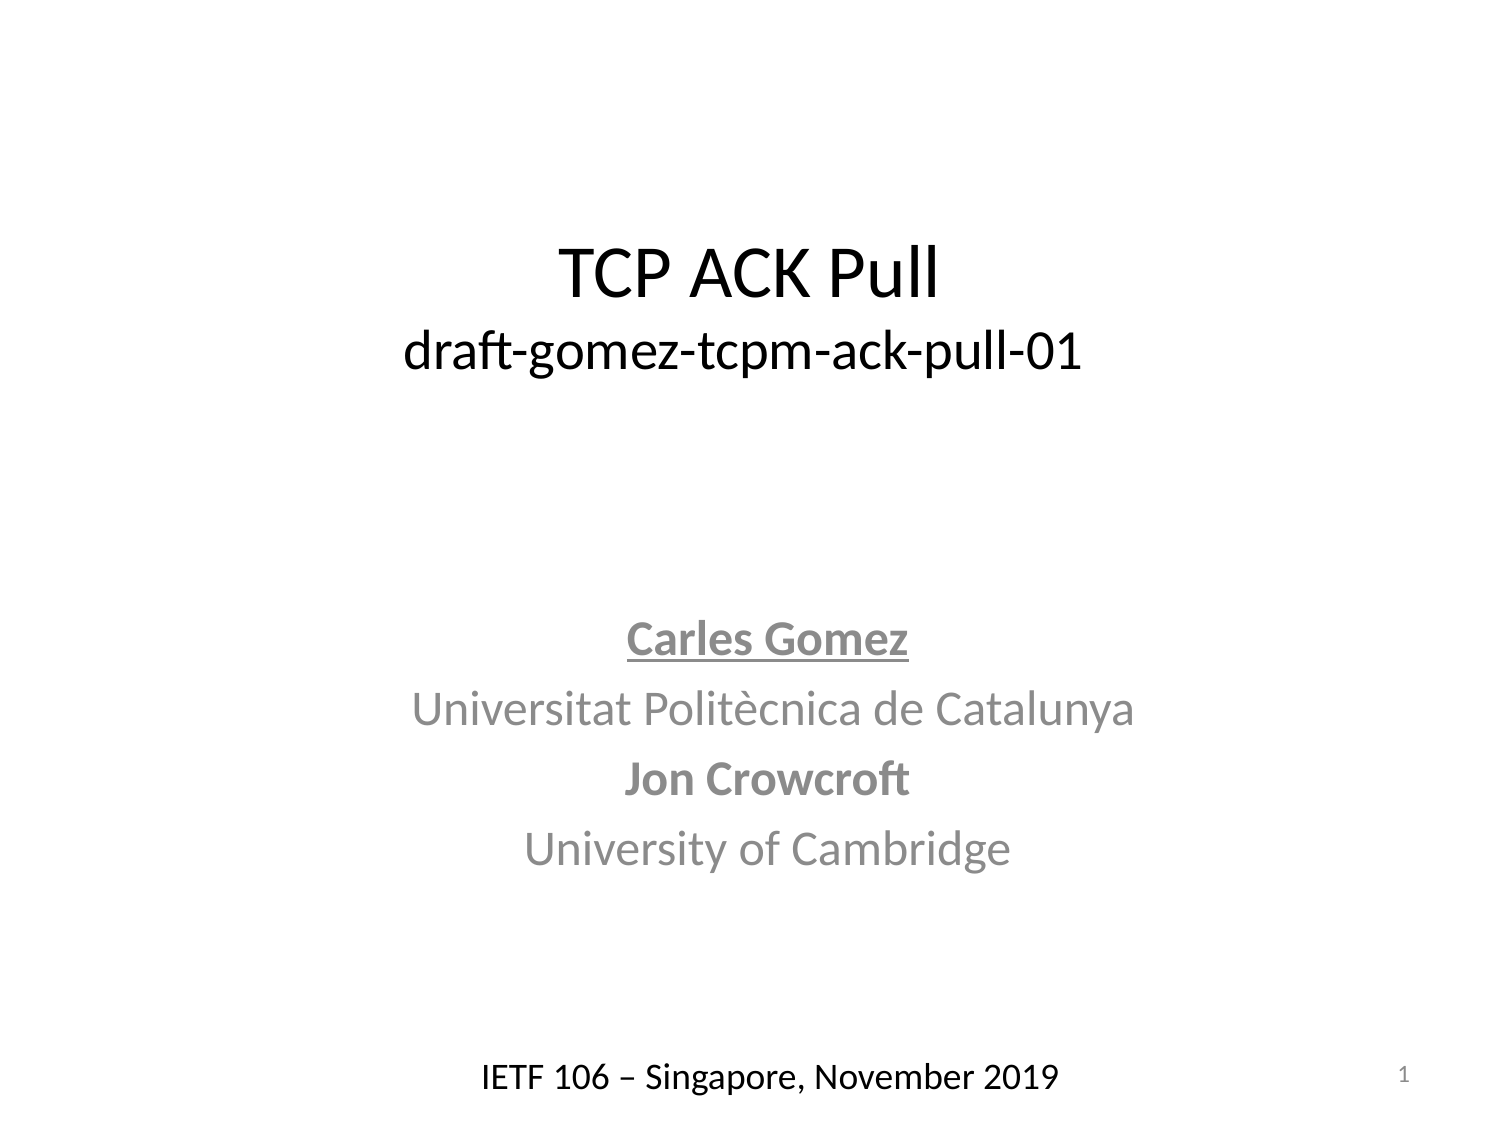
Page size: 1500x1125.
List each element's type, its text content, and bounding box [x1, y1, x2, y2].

subtitle Carles Gomez Universitat Politècnica de Catalunya Jon Crowcroft University of Cambridge [88, 597, 1447, 1019]
slide_number 1 [1074, 1042, 1425, 1103]
title TCP ACK Pull draft-gomez-tcpm-ack-pull-01 [0, 215, 1500, 457]
text_box IETF 106 – Singapore, November 2019 [466, 1044, 1081, 1105]
